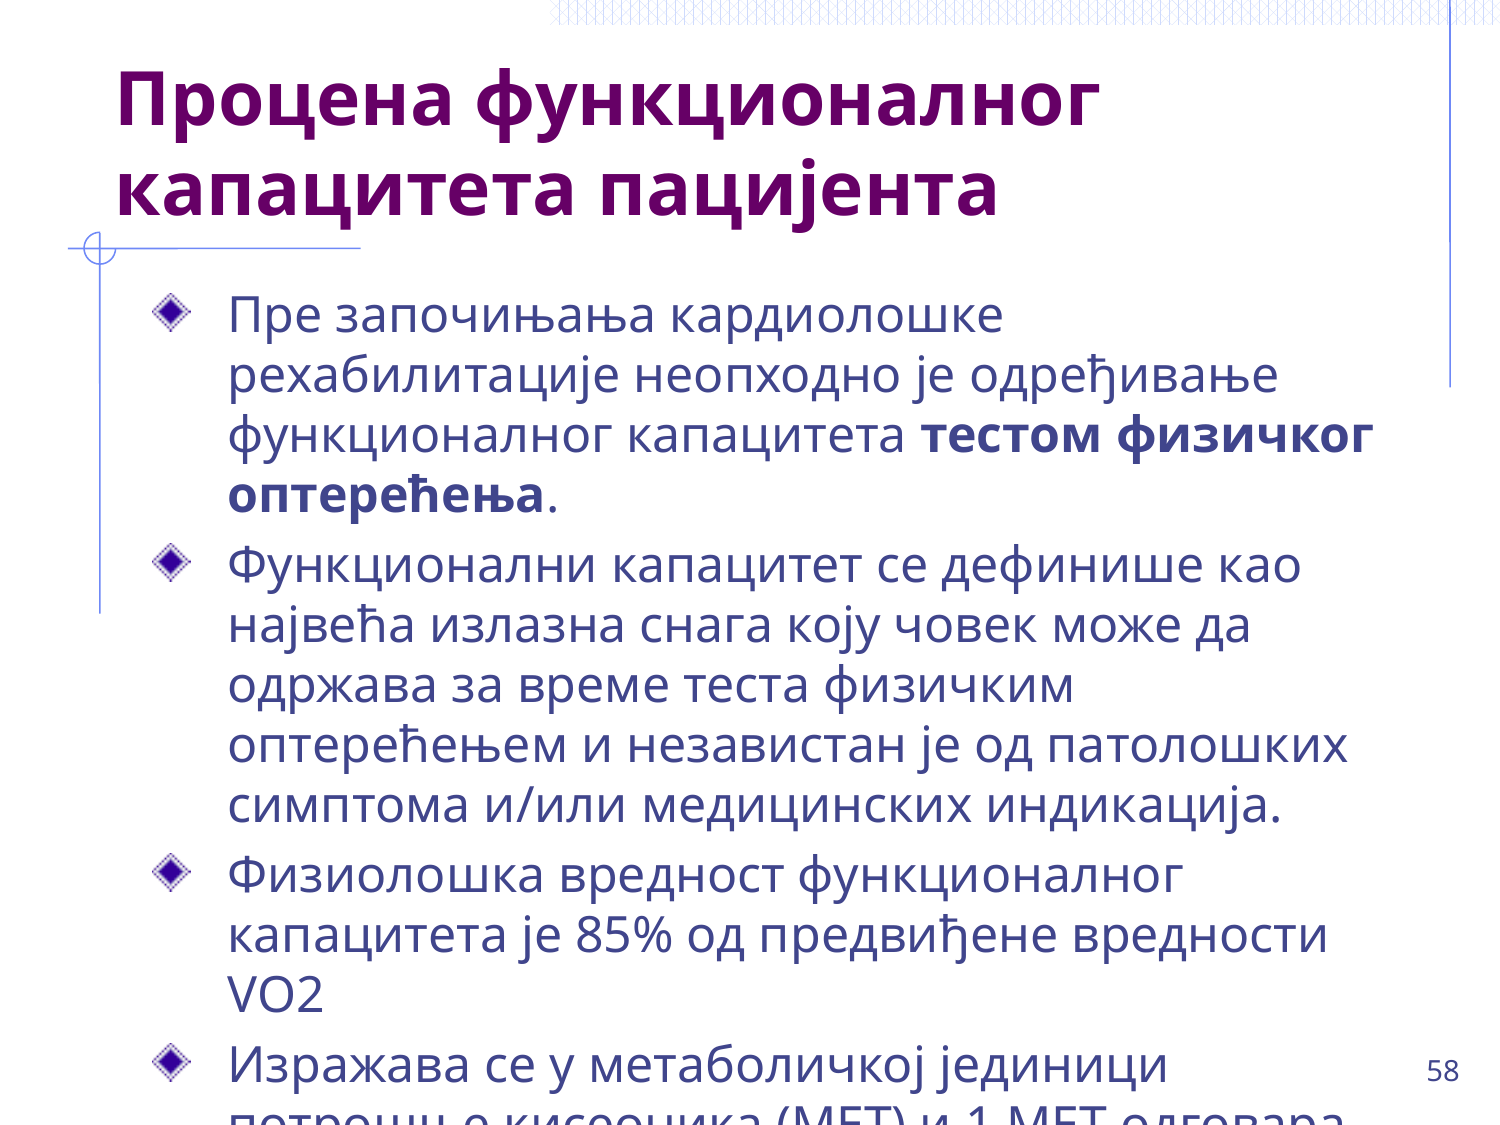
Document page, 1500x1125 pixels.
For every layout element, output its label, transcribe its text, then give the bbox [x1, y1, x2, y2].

picture [152, 853, 191, 892]
slide_number 58 [1162, 1025, 1475, 1100]
picture [152, 293, 191, 332]
picture [152, 543, 191, 582]
picture [152, 1043, 191, 1082]
list Пре започињања кардиолошке рехабилитације неопходно је одређивање функционалног капацитета тестом физичког оптерећења. Функционални капацитет се дефинише као највећа излазна снага коју човек може да одржава за време теста физичким оптерећењем и независтан је од патолошких симптома и/или медицинских индикација. Физиолошка вредност функционалног капацитета је 85% од предвиђене вредности VО2 Изражава се у метаболичкој јединици потрошње кисеоника (МЕТ) и 1 МЕТ одговара потрошњи кисеоника од 3,5 ml/kg/min. [137, 274, 1413, 951]
title Процена функционалног капацитета пацијента [99, 49, 1376, 238]
